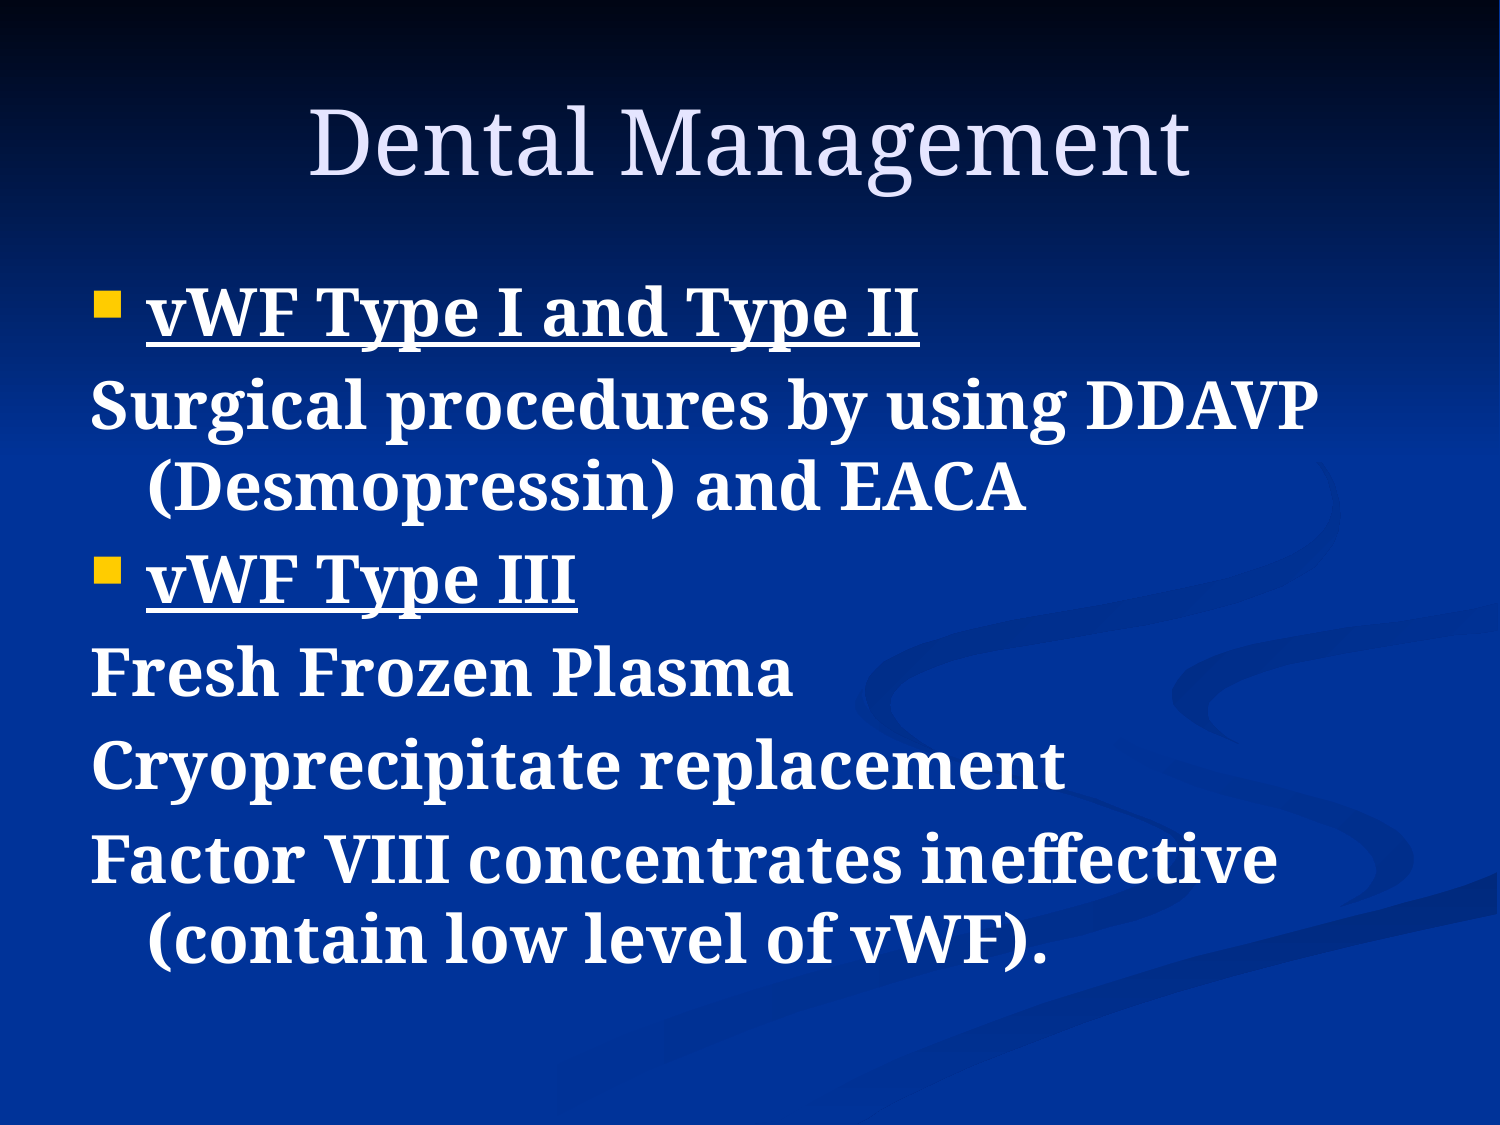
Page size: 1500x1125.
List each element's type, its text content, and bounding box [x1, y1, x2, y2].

list vWF Type I and Type II Surgical procedures by using DDAVP (Desmopressin) and EACA vWF Type III Fresh Frozen Plasma Cryoprecipitate replacement Factor VIII concentrates ineffective (contain low level of vWF). [74, 262, 1426, 1006]
title Dental Management [74, 44, 1426, 233]
